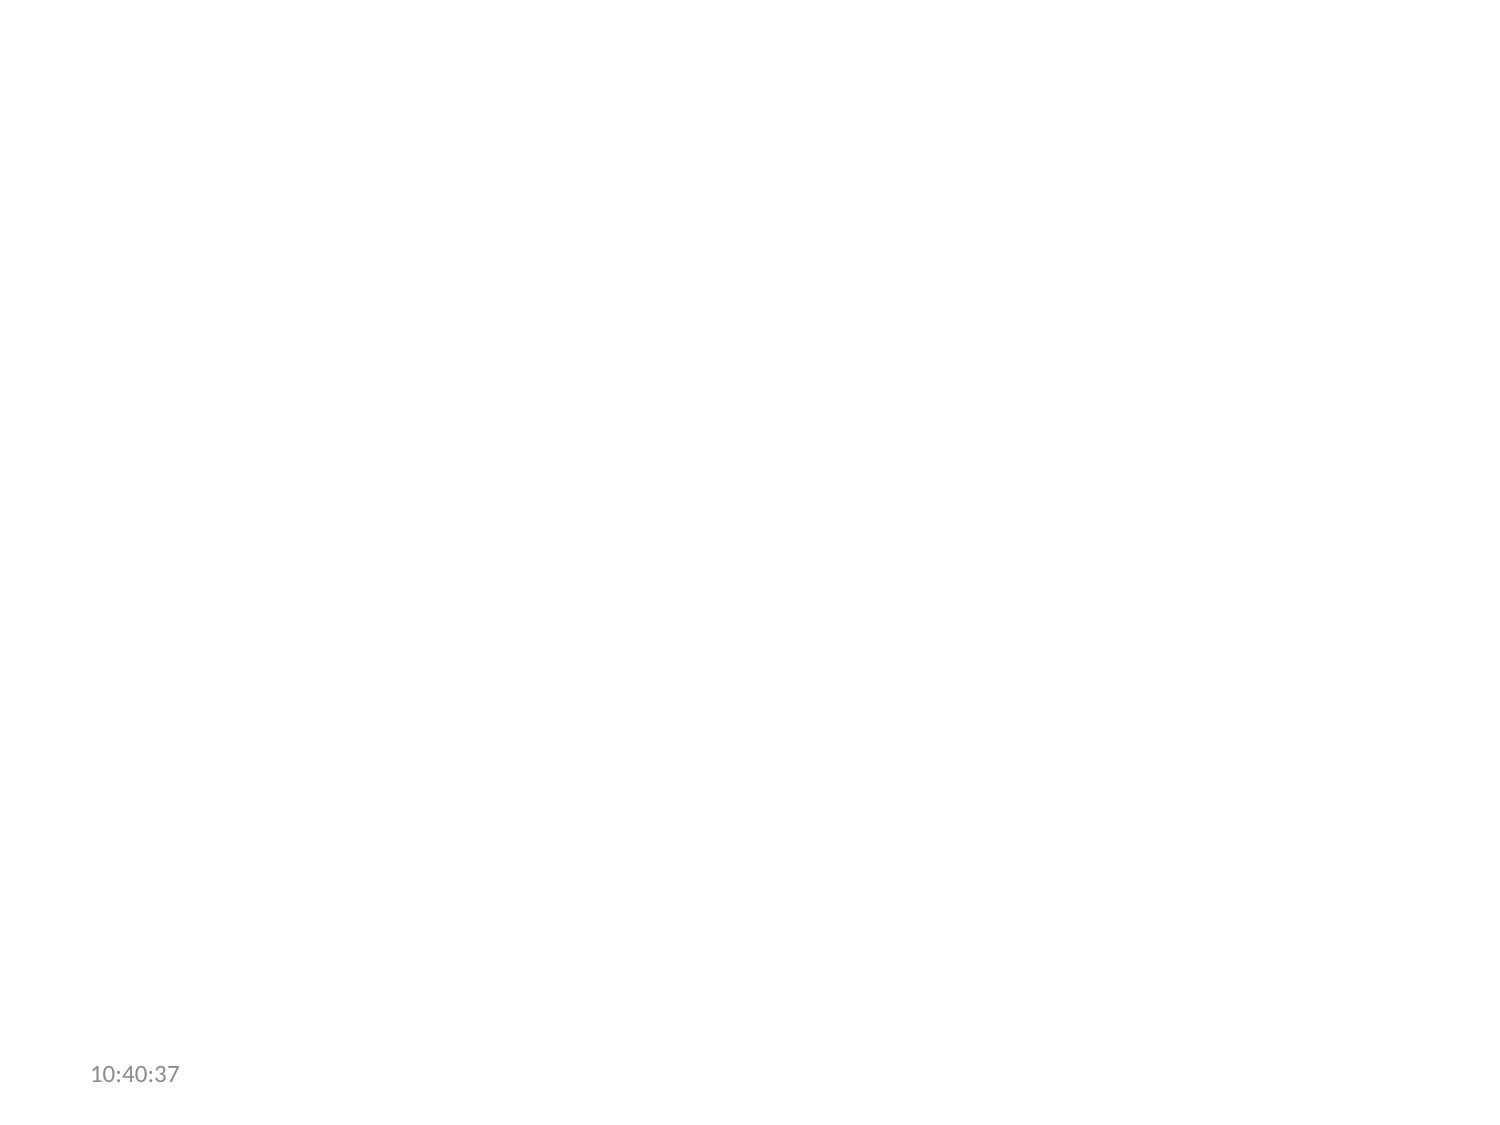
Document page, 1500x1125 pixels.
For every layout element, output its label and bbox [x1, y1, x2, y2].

slide_number [75, 1042, 425, 1103]
